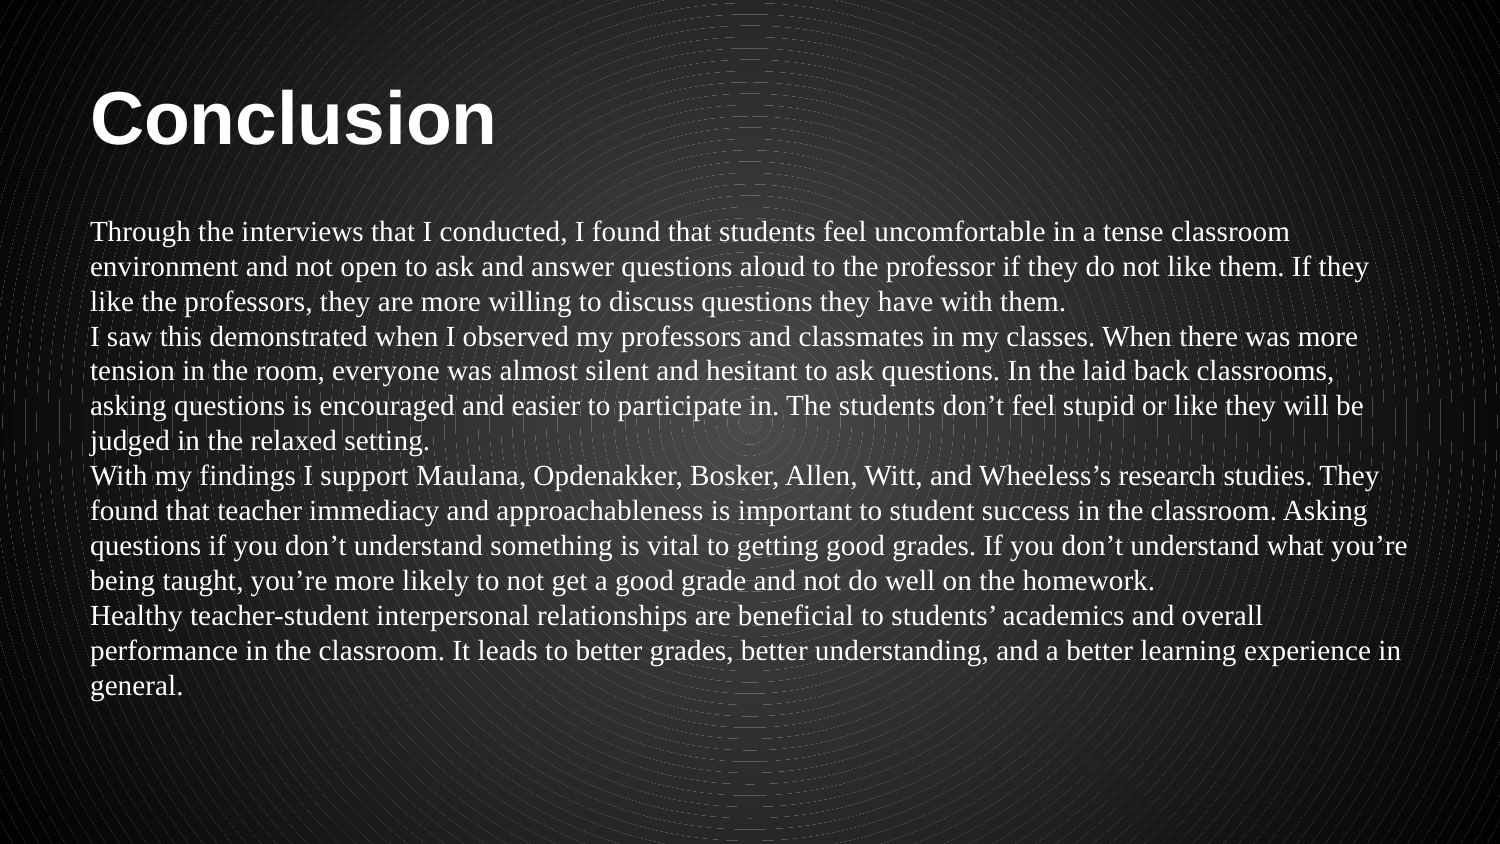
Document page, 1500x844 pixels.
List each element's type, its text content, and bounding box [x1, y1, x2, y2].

list Through the interviews that I conducted, I found that students feel uncomfortable in a tense classroom environment and not open to ask and answer questions aloud to the professor if they do not like them. If they like the professors, they are more willing to discuss questions they have with them. I saw this demonstrated when I observed my professors and classmates in my classes. When there was more tension in the room, everyone was almost silent and hesitant to ask questions. In the laid back classrooms, asking questions is encouraged and easier to participate in. The students don’t feel stupid or like they will be judged in the relaxed setting. With my findings I support Maulana, Opdenakker, Bosker, Allen, Witt, and Wheeless’s research studies. They found that teacher immediacy and approachableness is important to student success in the classroom. Asking questions if you don’t understand something is vital to getting good grades. If you don’t understand what you’re being taught, you’re more likely to not get a good grade and not do well on the homework. Healthy teacher-student interpersonal relationships are beneficial to students’ academics and overall performance in the classroom. It leads to better grades, better understanding, and a better learning experience in general. [75, 196, 1425, 808]
title Conclusion [75, 33, 1425, 175]
